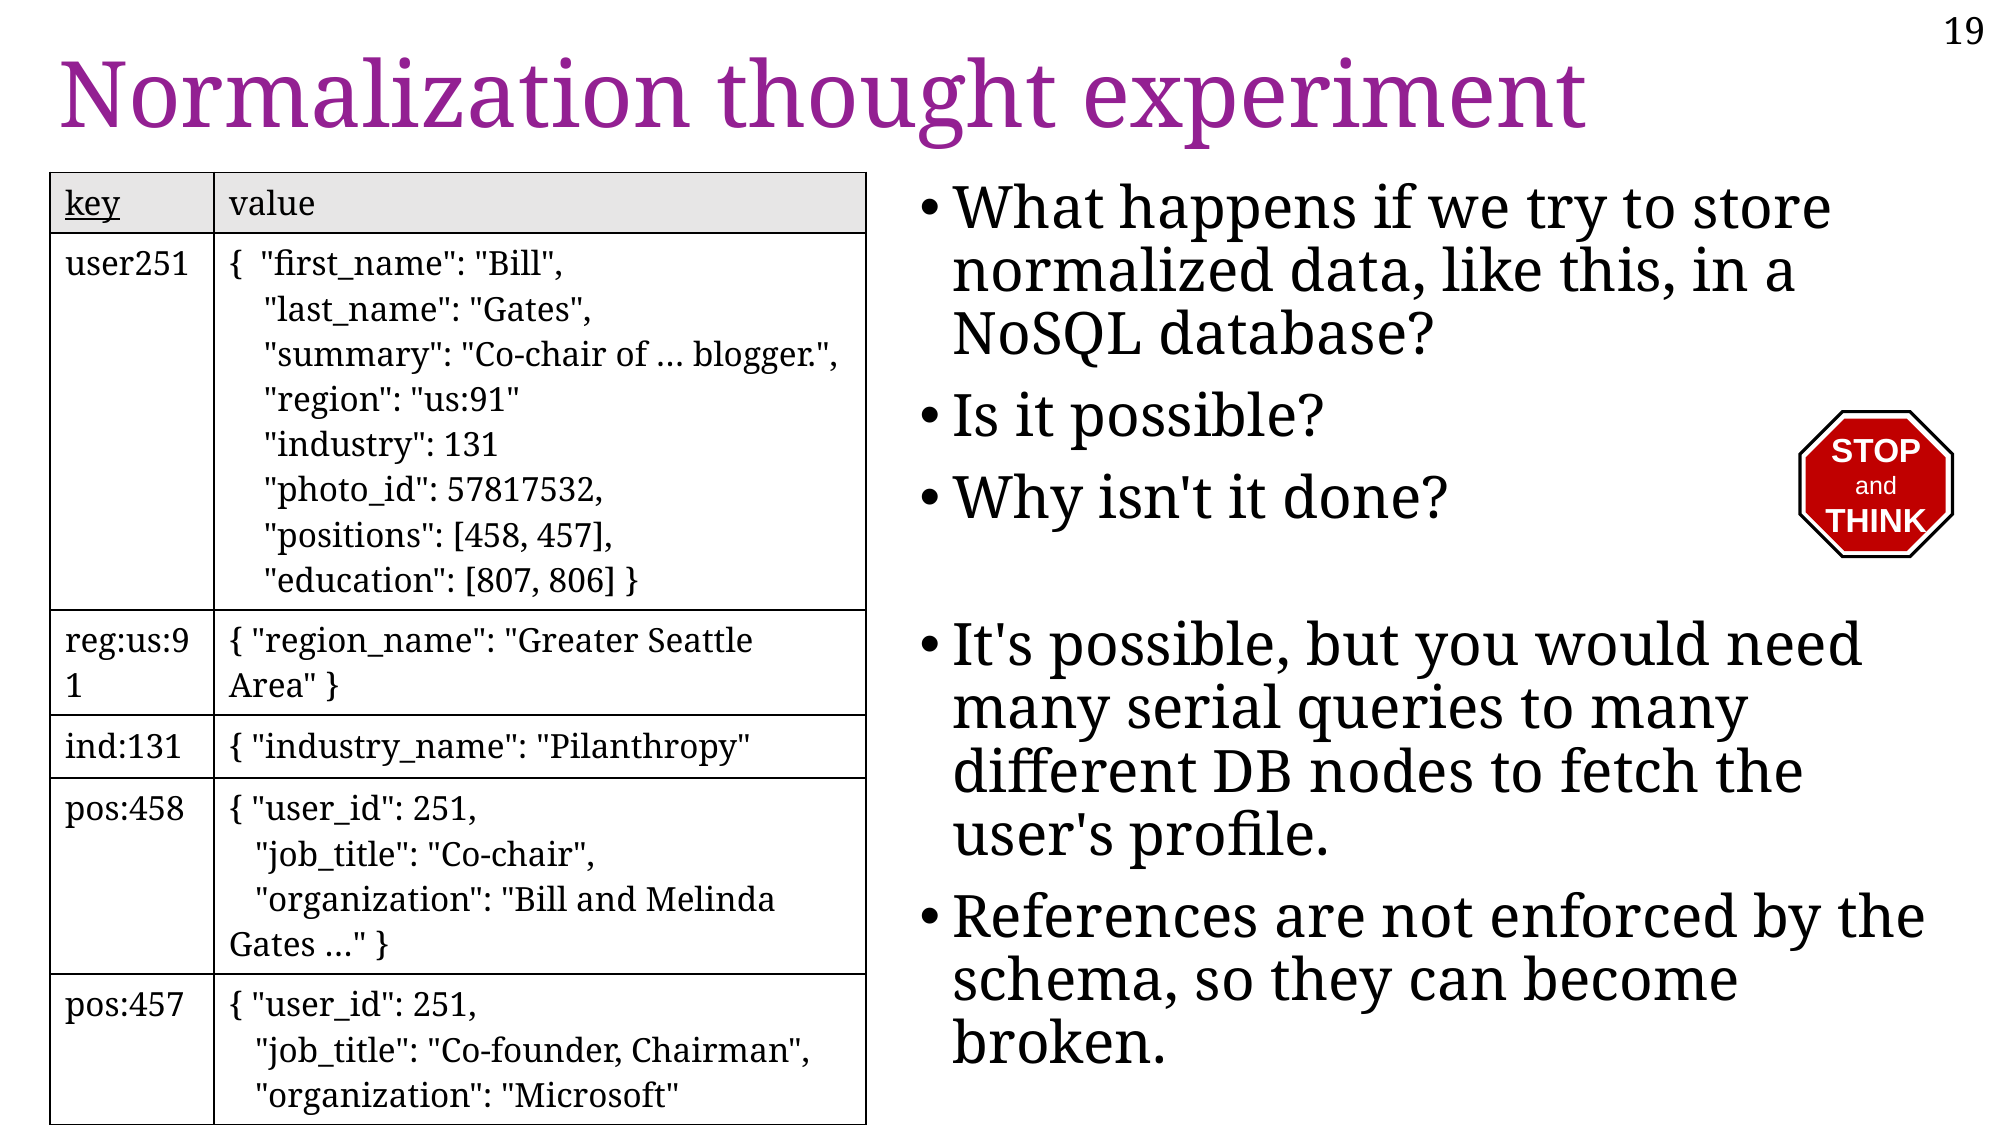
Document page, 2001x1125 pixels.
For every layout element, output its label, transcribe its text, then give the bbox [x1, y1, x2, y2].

table_cell { "user_id": 251, "job_title": "Co-chair", "organization": "Bill and Melinda Gates …" } [215, 779, 865, 973]
table_header key [51, 173, 213, 232]
table_header value [215, 173, 865, 232]
table_cell user251 [51, 234, 213, 609]
table_cell reg:us:91 [51, 611, 213, 714]
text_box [1799, 411, 1953, 557]
title Normalization thought experiment [43, 25, 1953, 171]
table_cell ind:131 [51, 716, 213, 777]
table_cell pos:457 [51, 975, 213, 1124]
table_cell { "user_id": 251, "job_title": "Co-founder, Chairman", "organization": "Microsoft" [215, 975, 865, 1124]
list What happens if we try to store normalized data, like this, in a NoSQL database? Is it possible? Why isn't it done? It's possible, but you would need many serial queries to many different DB nodes to fetch the user's profile. References are not enforced by the schema, so they can become broken. [904, 170, 1957, 1089]
table_cell { "region_name": "Greater Seattle Area" } [215, 611, 865, 714]
table_cell pos:458 [51, 779, 213, 973]
table_cell { "first_name": "Bill", "last_name": "Gates", "summary": "Co-chair of … blogger.", "region": "us:91" "industry": 131 "photo_id": 57817532, "positions": [458, 457], "education": [807, 806] } [215, 234, 865, 609]
table_cell { "industry_name": "Pilanthropy" [215, 716, 865, 777]
